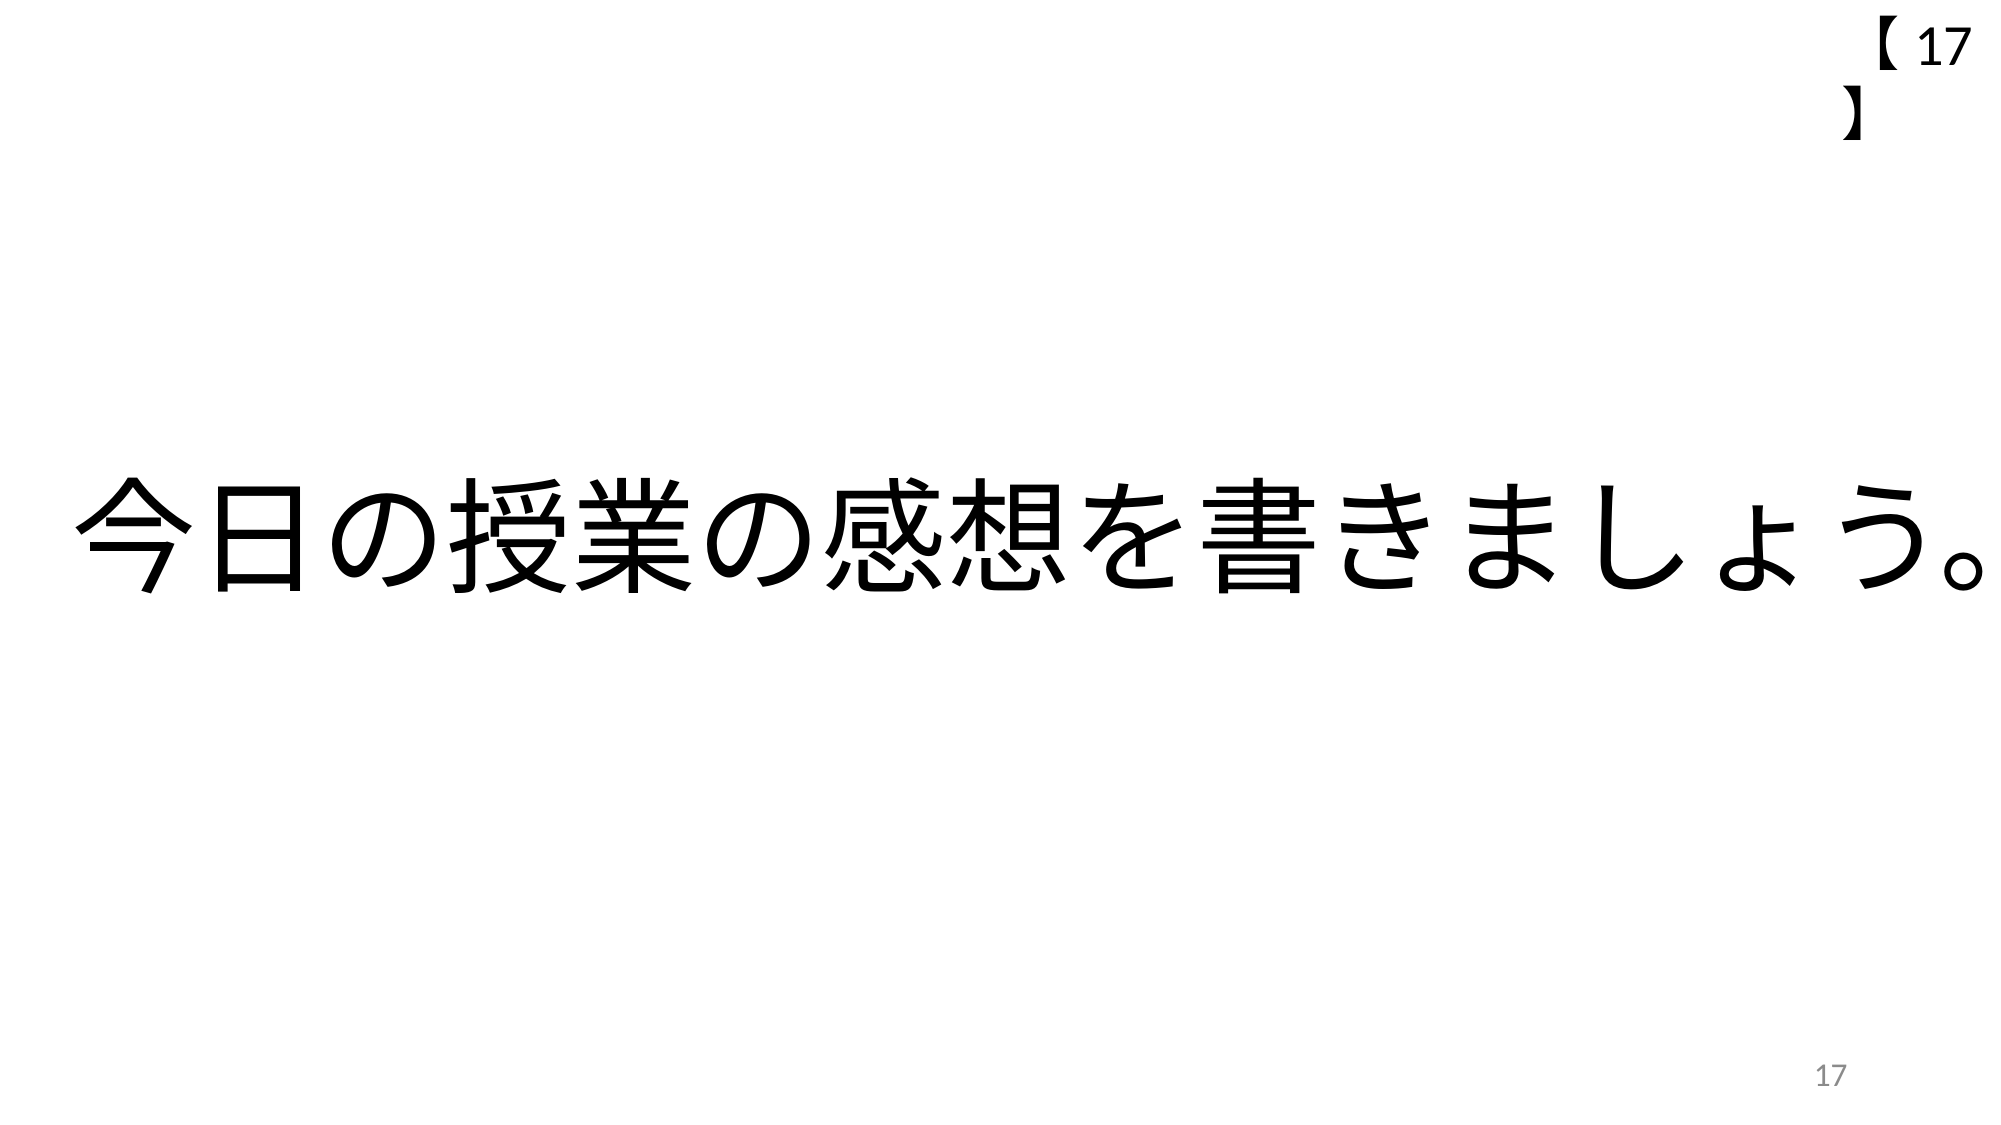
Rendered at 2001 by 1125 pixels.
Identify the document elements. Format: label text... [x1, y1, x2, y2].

slide_number 17 [1412, 1042, 1863, 1103]
title 今日の授業の感想を書きましょう。 [56, 434, 1957, 653]
text_box 【17】 [1827, 0, 1998, 155]
